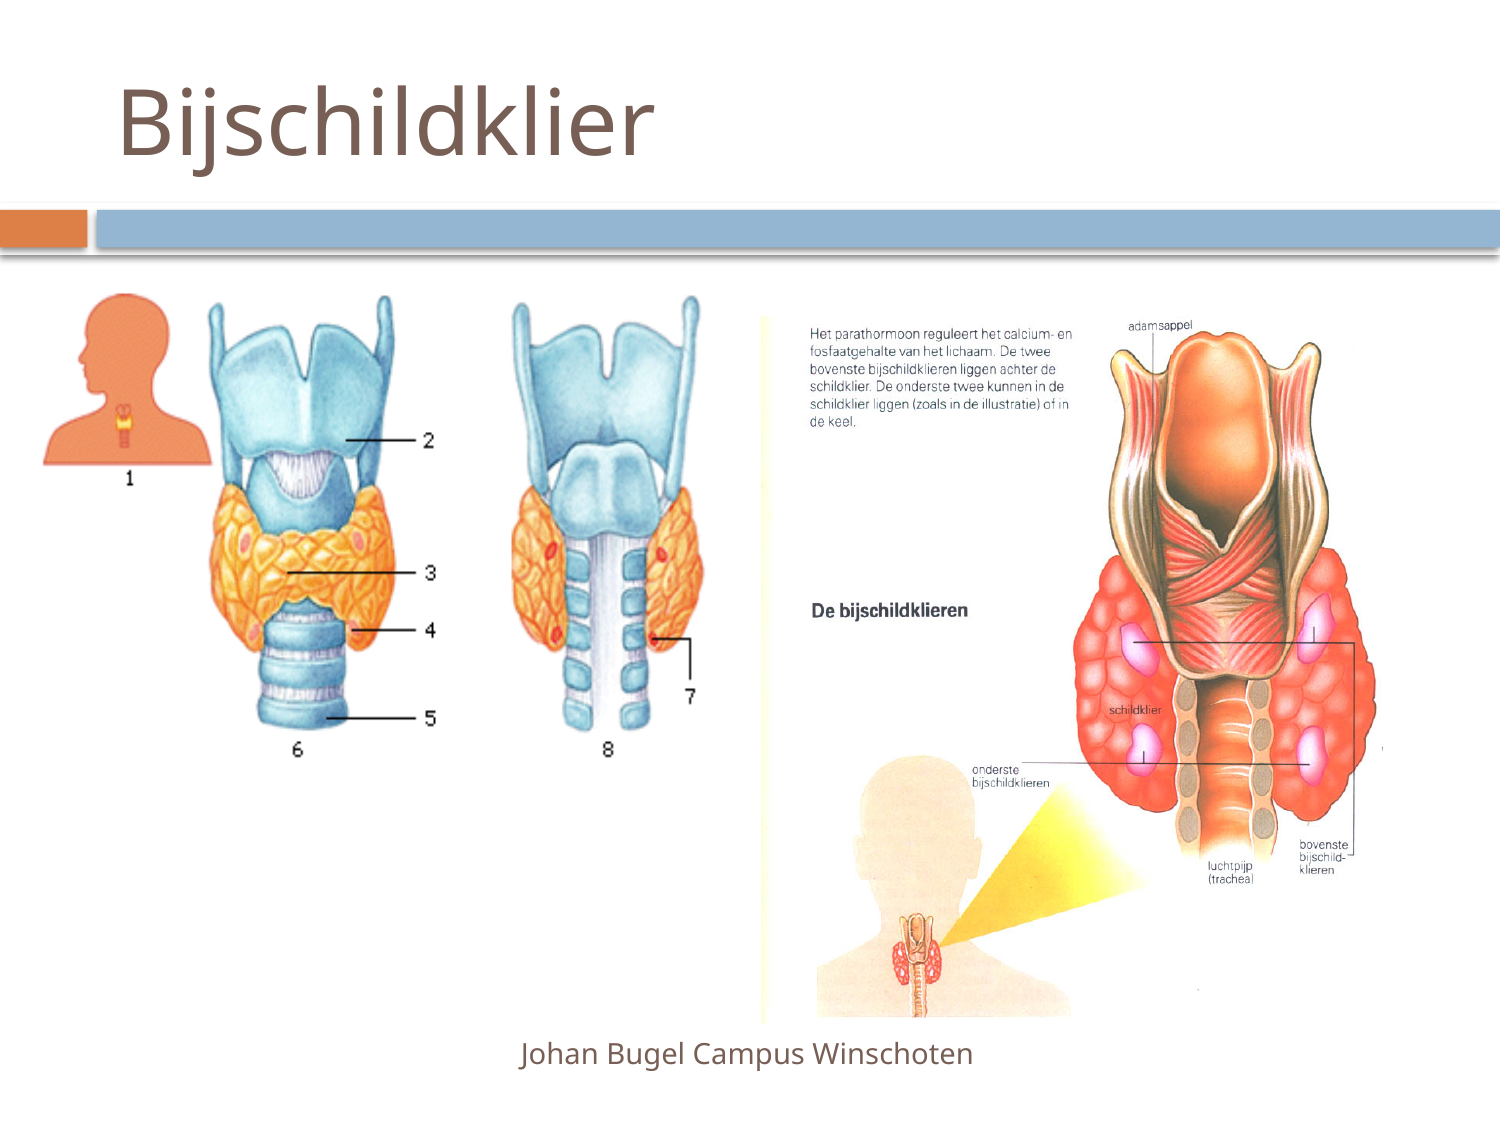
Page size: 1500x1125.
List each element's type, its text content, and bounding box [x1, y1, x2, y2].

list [32, 292, 716, 762]
footer Johan Bugel Campus Winschoten [99, 1025, 990, 1085]
picture [761, 316, 1384, 1024]
title Bijschildklier [100, 37, 1439, 201]
